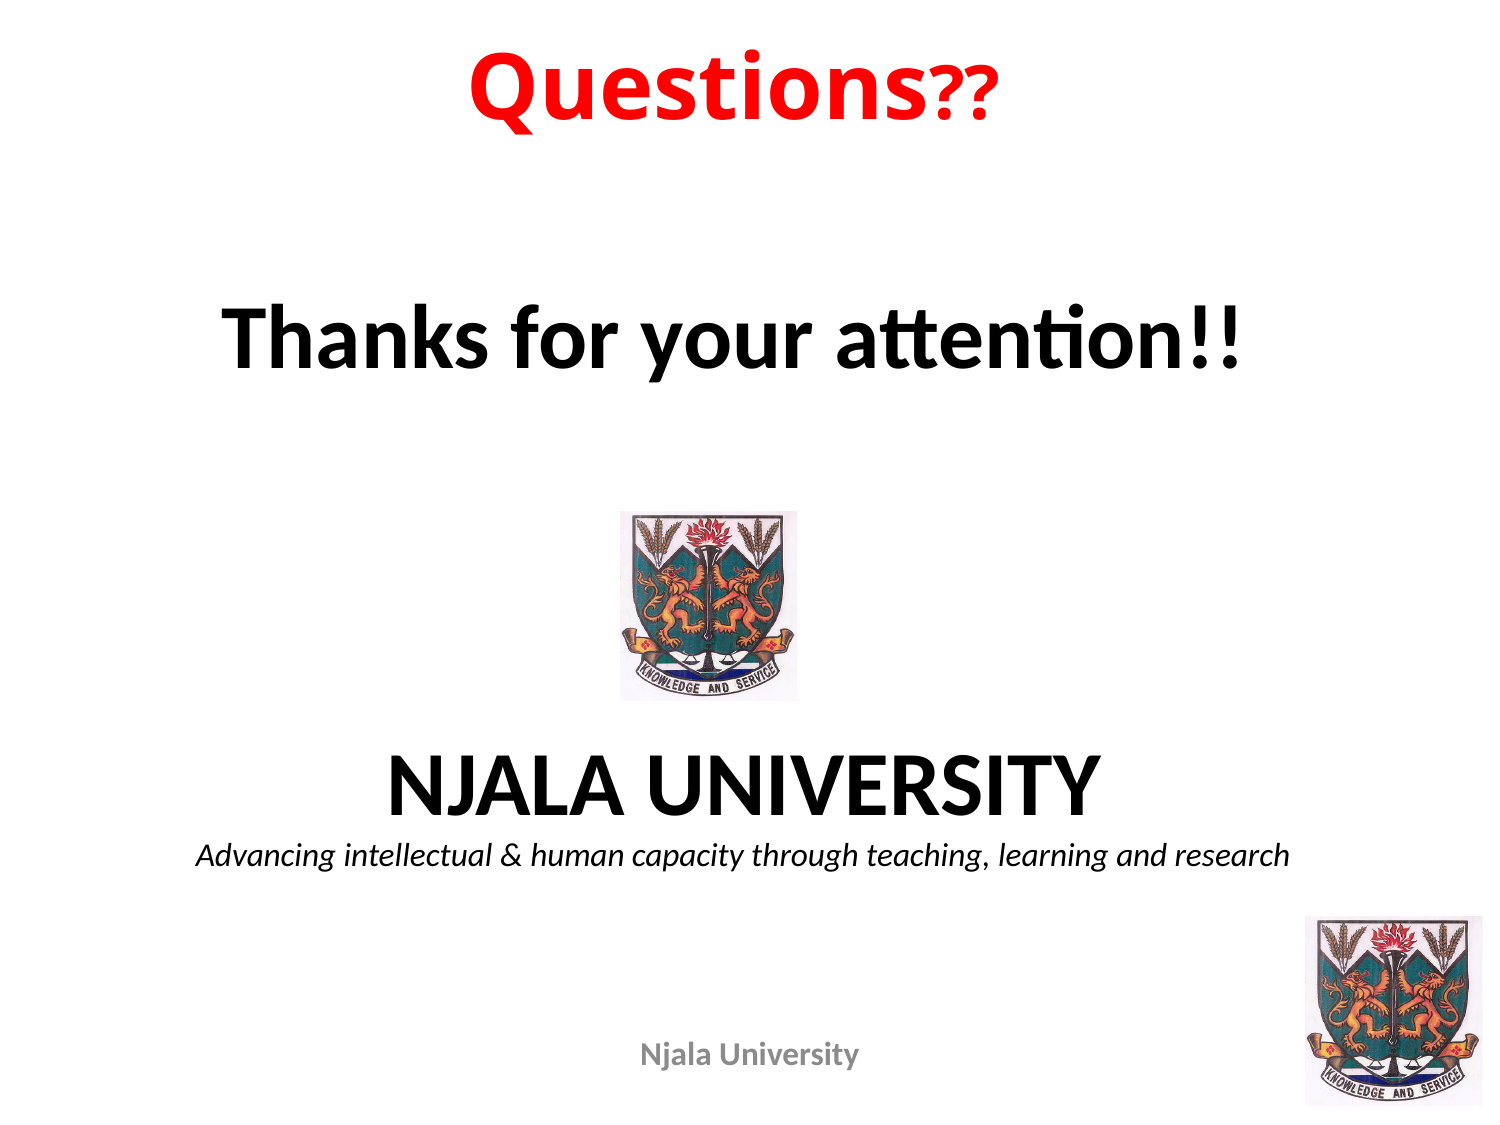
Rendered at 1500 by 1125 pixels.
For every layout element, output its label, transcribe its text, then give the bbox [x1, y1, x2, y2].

text_box Questions?? [277, 20, 1190, 145]
picture [619, 511, 798, 701]
text_box Thanks for your attention!! [182, 243, 1306, 421]
text_box NJALA UNIVERSITY Advancing intellectual & human capacity through teaching, learning and research [159, 716, 1329, 894]
footer Njala University [360, 1022, 1140, 1083]
